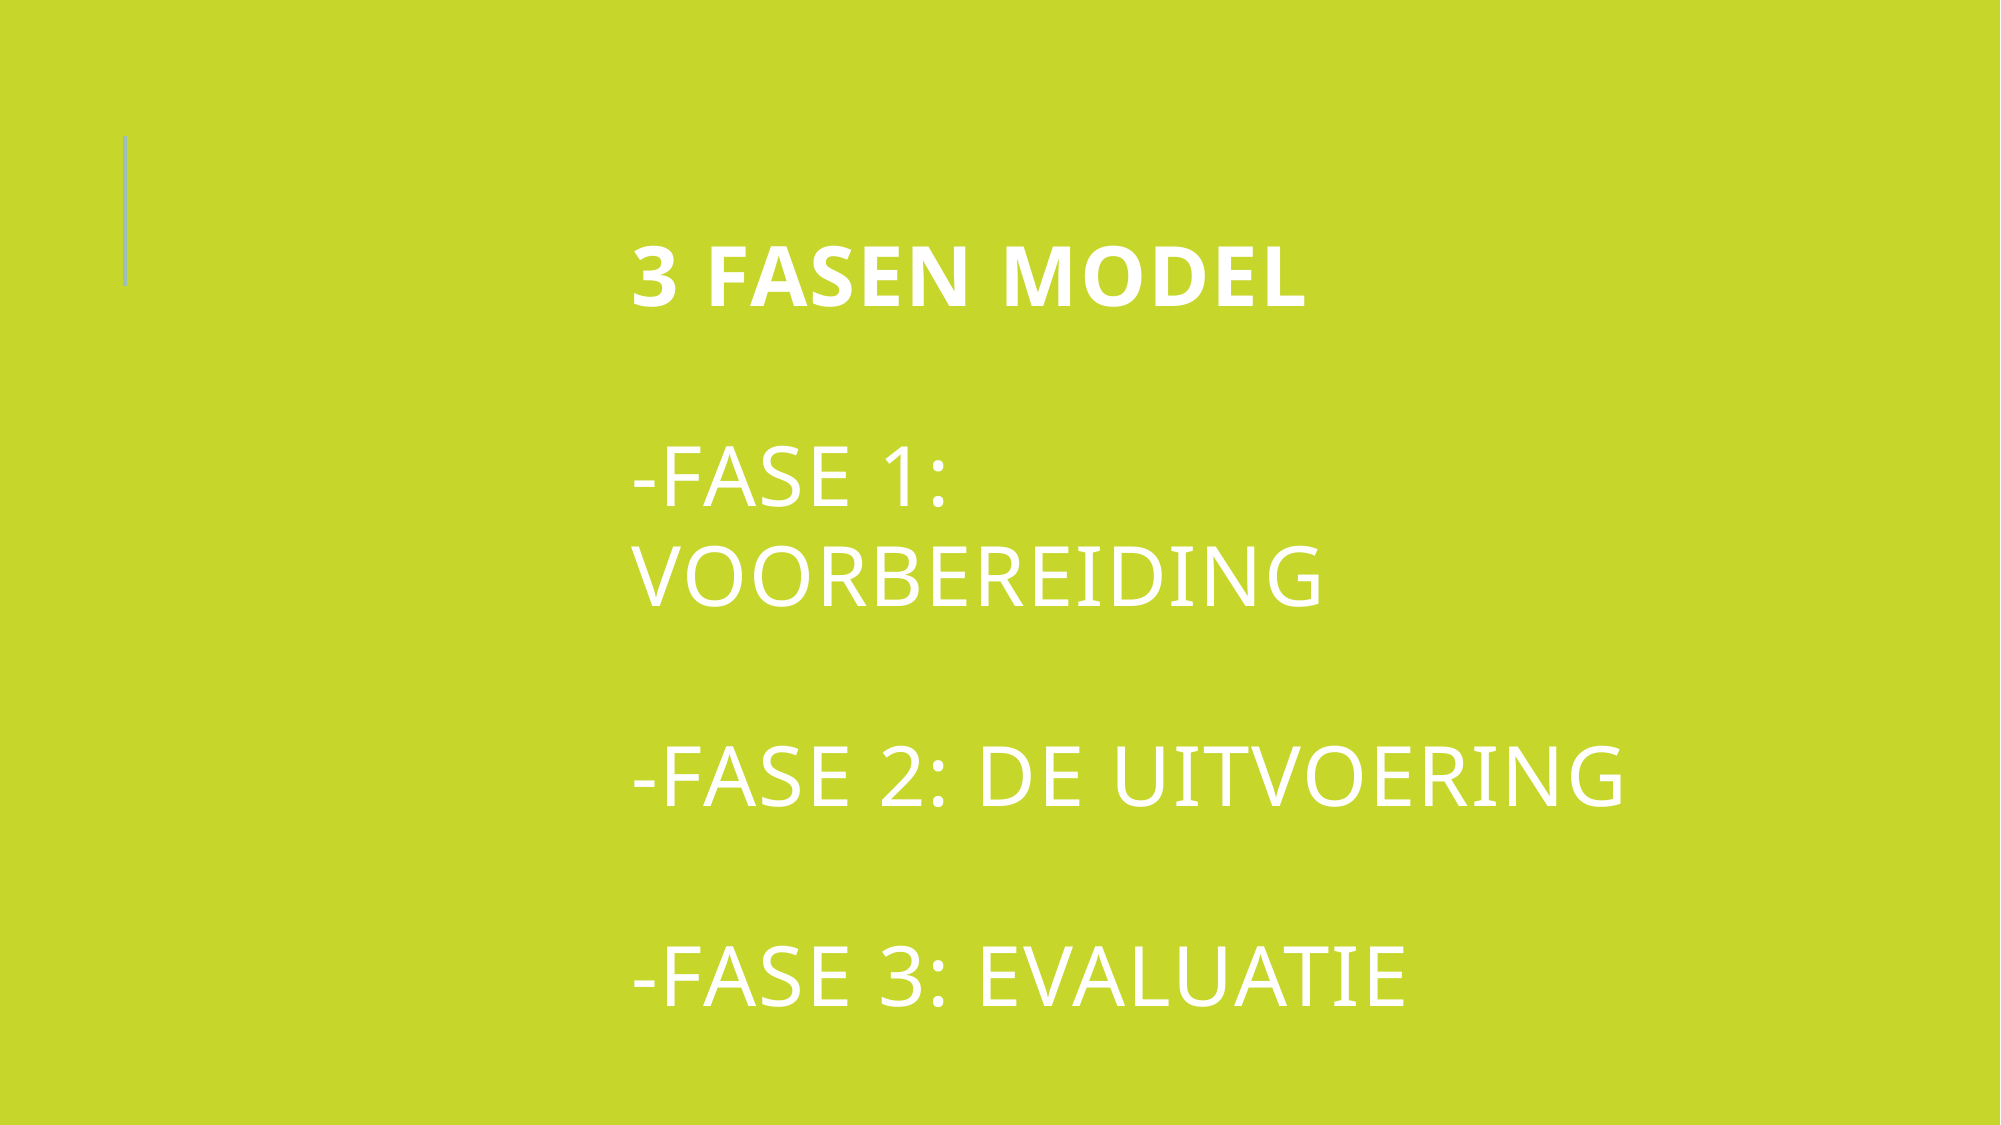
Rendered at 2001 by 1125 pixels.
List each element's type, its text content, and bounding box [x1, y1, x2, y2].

text_box 3 fasen model -fase 1: voorbereiding -fase 2: de uitvoering -fase 3: evaluatie [616, 215, 1665, 1031]
